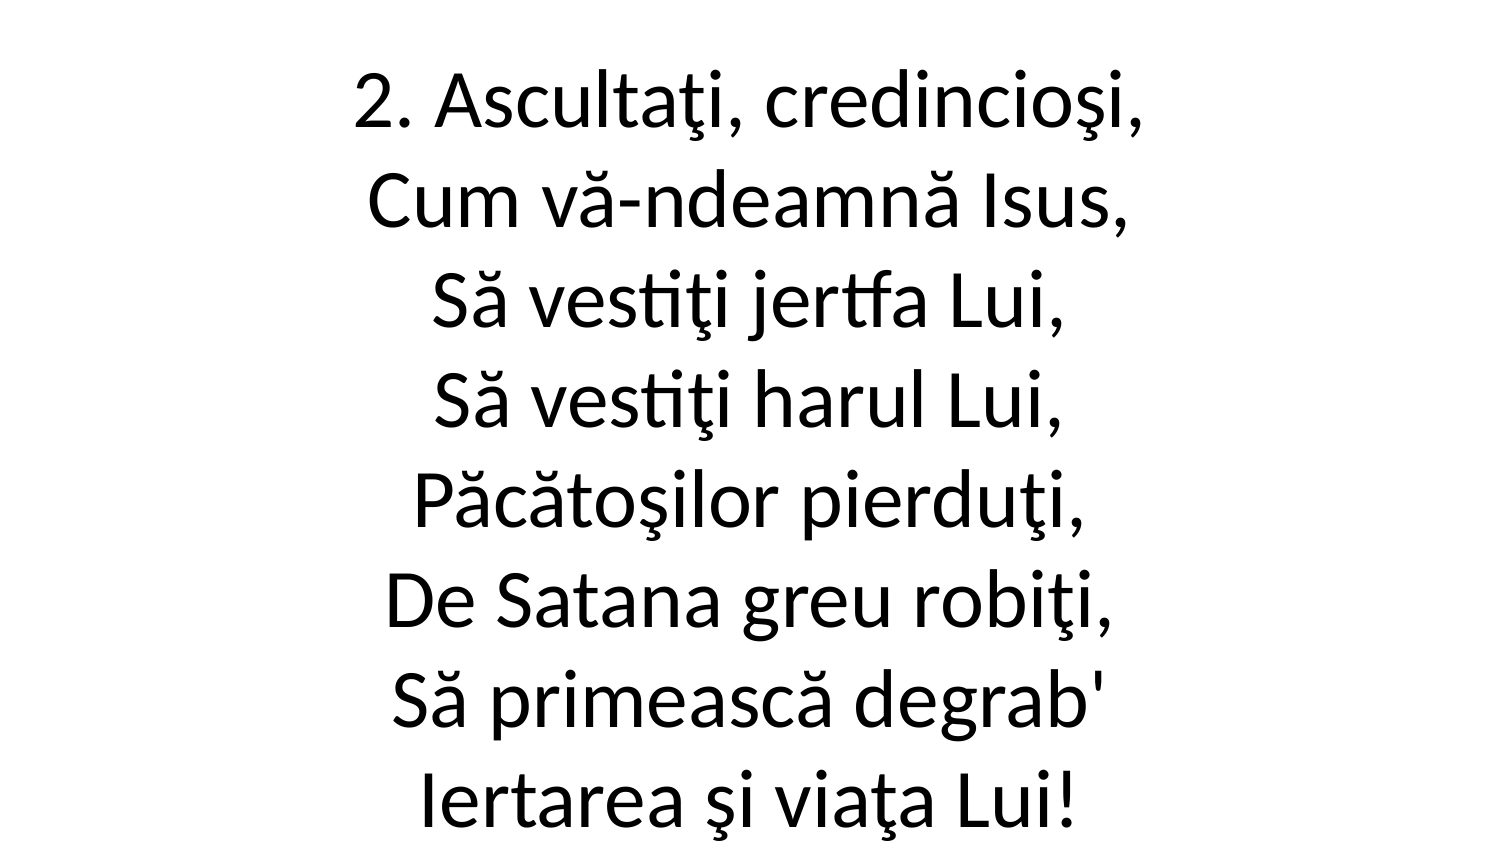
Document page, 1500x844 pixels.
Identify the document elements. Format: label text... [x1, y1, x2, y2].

text_box 2. Ascultaţi, credincioşi, Cum vă-ndeamnă Isus, Să vestiţi jertfa Lui, Să vestiţi harul Lui, Păcătoşilor pierduţi, De Satana greu robiţi, Să primească degrab' Iertarea şi viaţa Lui! [337, 0, 1163, 844]
